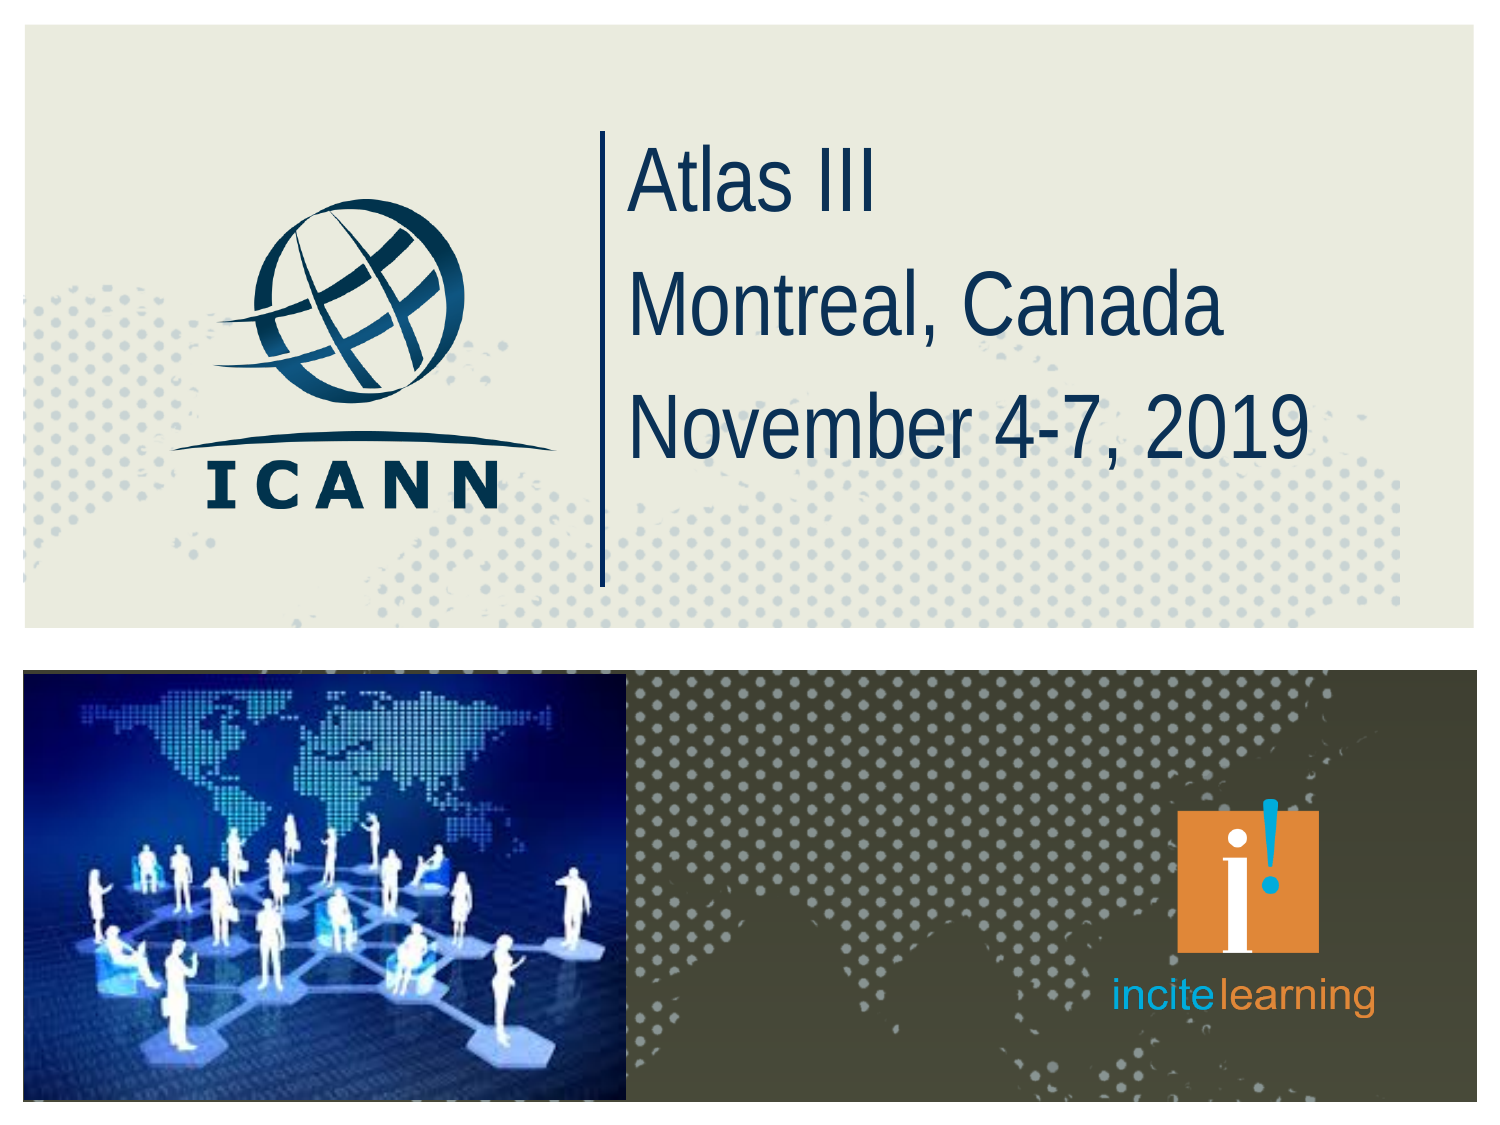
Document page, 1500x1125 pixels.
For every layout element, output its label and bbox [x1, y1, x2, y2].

text_box [0, 0, 1500, 628]
picture [0, 650, 1400, 1125]
picture [0, 37, 1400, 648]
text_box [1406, 670, 1500, 1125]
